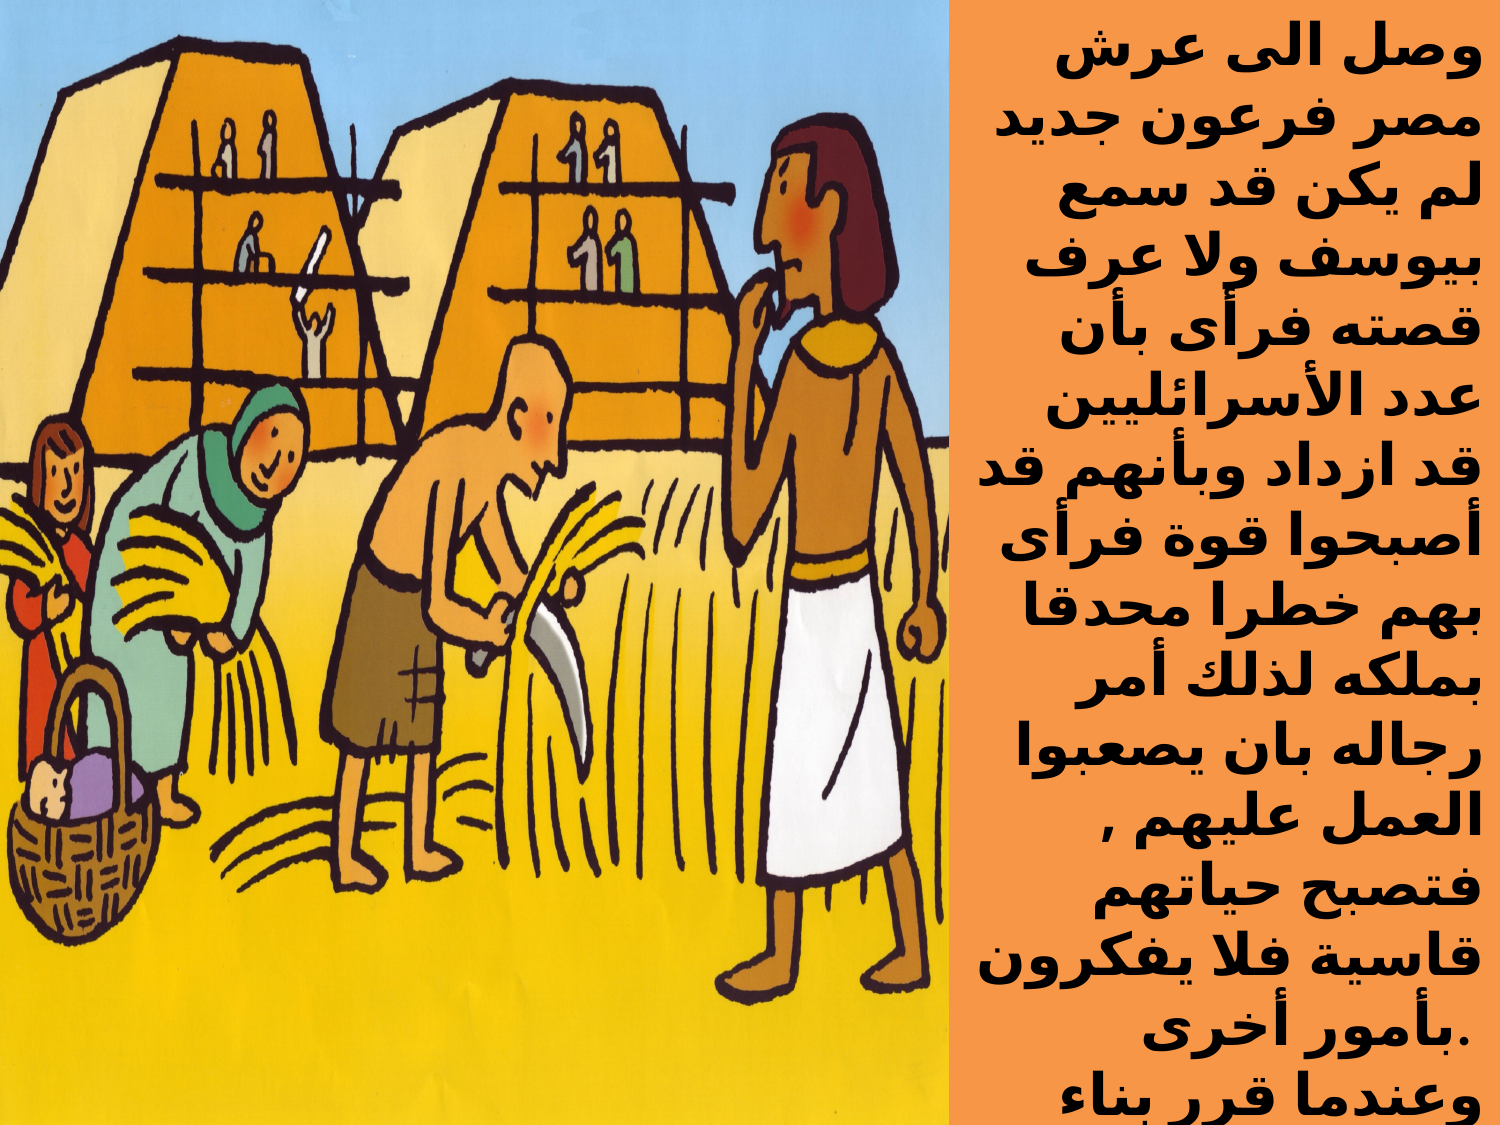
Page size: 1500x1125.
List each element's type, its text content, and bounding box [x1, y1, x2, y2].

text_box وصل الى عرش مصر فرعون جديد لم يكن قد سمع بيوسف ولا عرف قصته فرأى بأن عدد الأسرائليين قد ازداد وبأنهم قد أصبحوا قوة فرأى بهم خطرا محدقا بملكه لذلك أمر رجاله بان يصعبوا العمل عليهم , فتصبح حياتهم قاسية فلا يفكرون بأمور أخرى. وعندما قرر بناء مدينة جديدة أوكل اليهم بأصعب أمور البناء وكل الأعمال القاسية طوال الوقت [951, 0, 1500, 1125]
picture [0, 0, 950, 1125]
